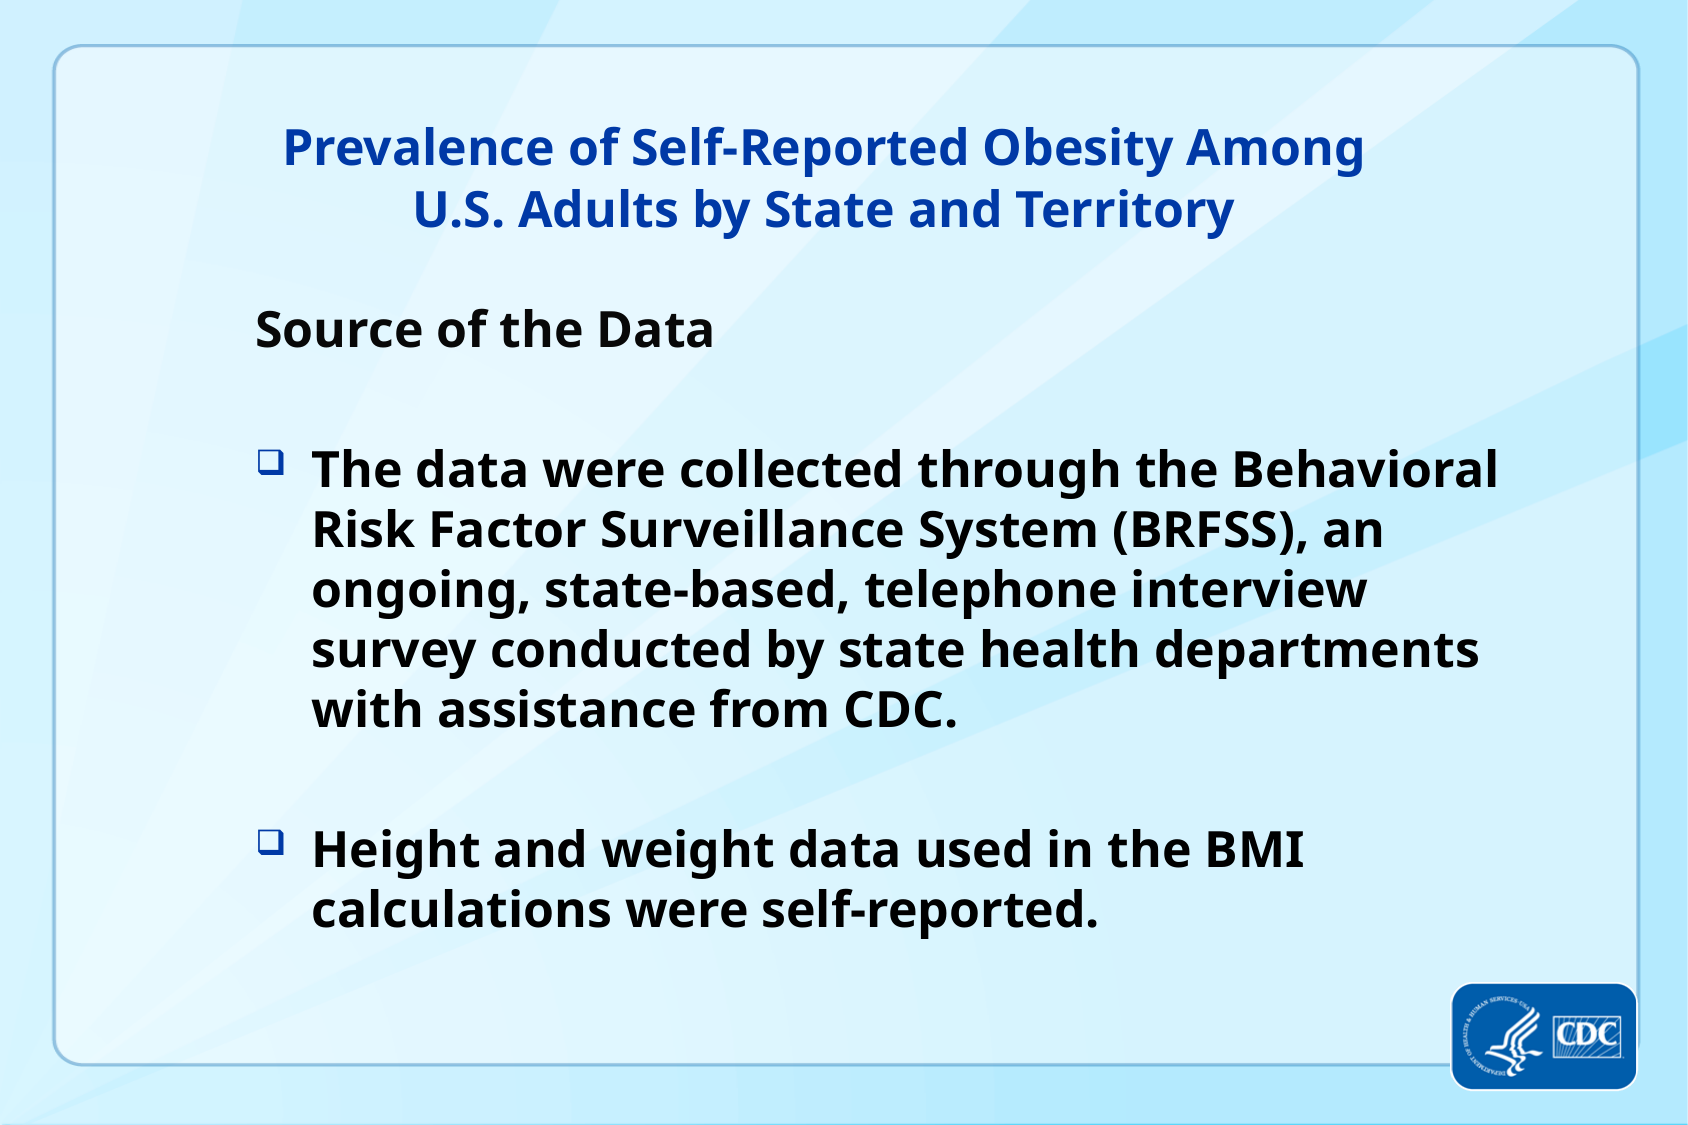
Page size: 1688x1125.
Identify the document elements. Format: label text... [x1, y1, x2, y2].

list Source of the Data The data were collected through the Behavioral Risk Factor Surveillance System (BRFSS), an ongoing, state-based, telephone interview survey conducted by state health departments with assistance from CDC. Height and weight data used in the BMI calculations were self-reported. [240, 290, 1545, 963]
title Prevalence of Self-Reported Obesity Among U.S. Adults by State and Territory [58, 52, 1604, 246]
picture [0, 0, 1688, 1125]
